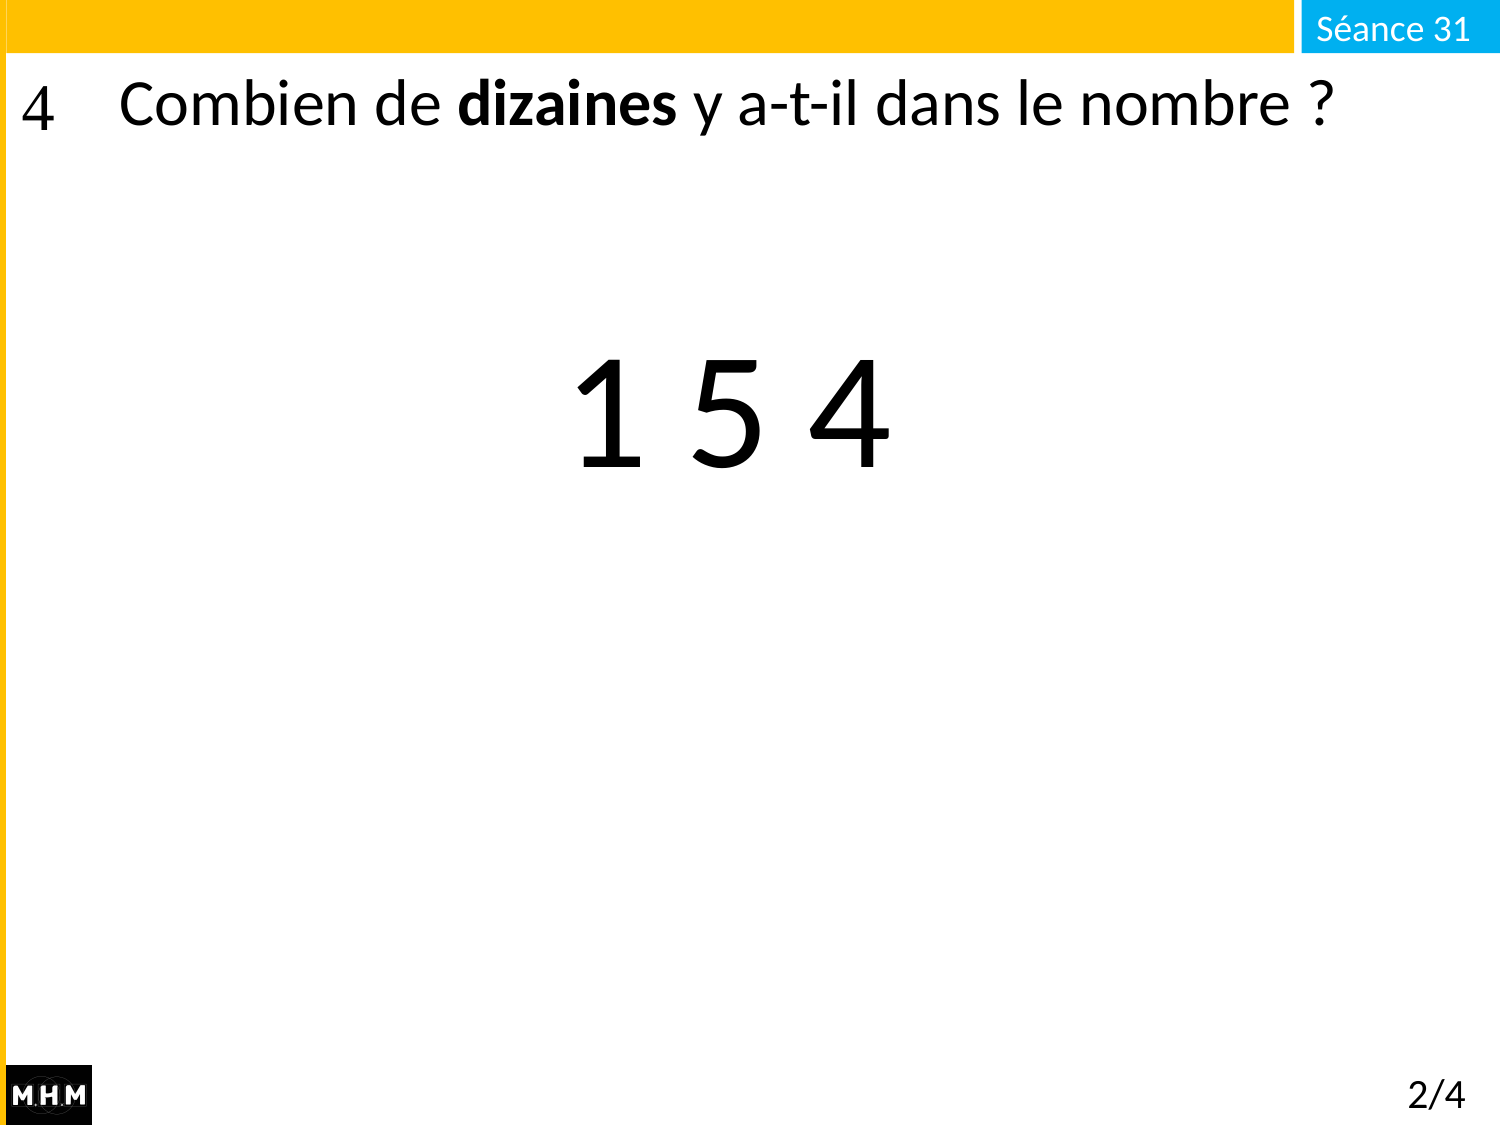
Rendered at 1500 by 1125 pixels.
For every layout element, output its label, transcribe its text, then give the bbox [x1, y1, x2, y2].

list 2/4 [1373, 1064, 1500, 1125]
picture [6, 1065, 92, 1125]
text_box 1 5 4 [441, 293, 1014, 509]
title Combien de dizaines y a-t-il dans le nombre ? [104, 60, 1391, 148]
